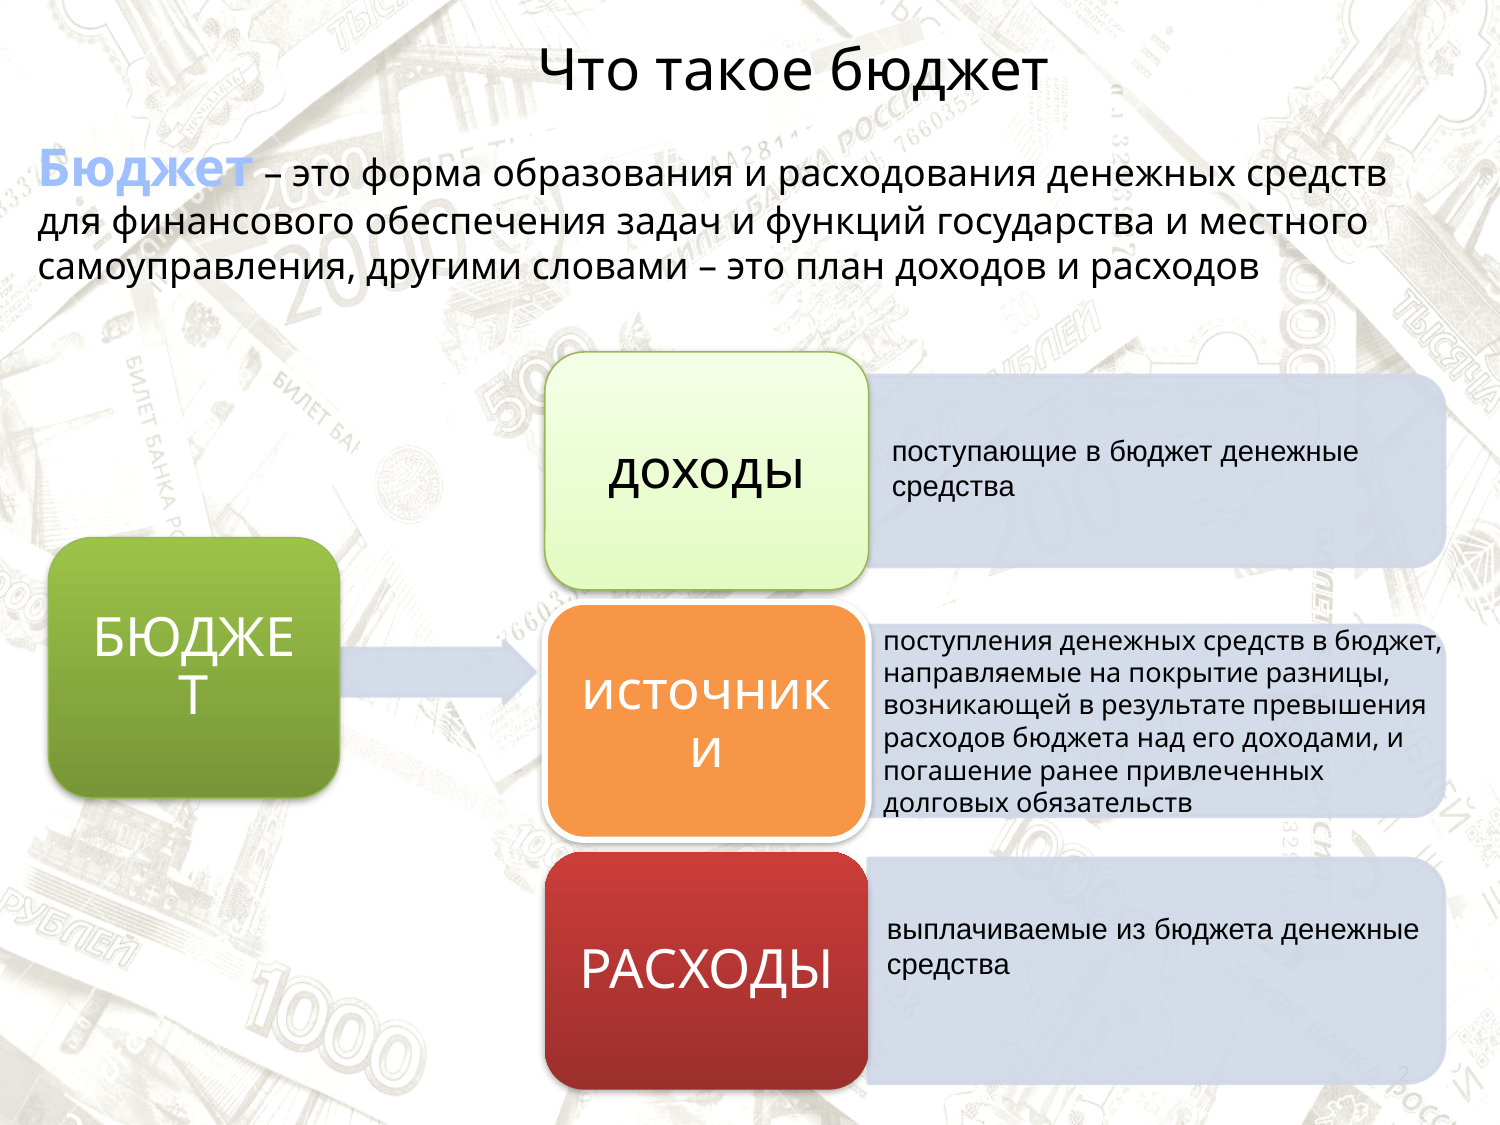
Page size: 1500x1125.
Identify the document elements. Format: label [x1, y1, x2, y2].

text_box [544, 351, 1445, 1091]
picture [0, 0, 1500, 1125]
text_box [36, 537, 539, 799]
